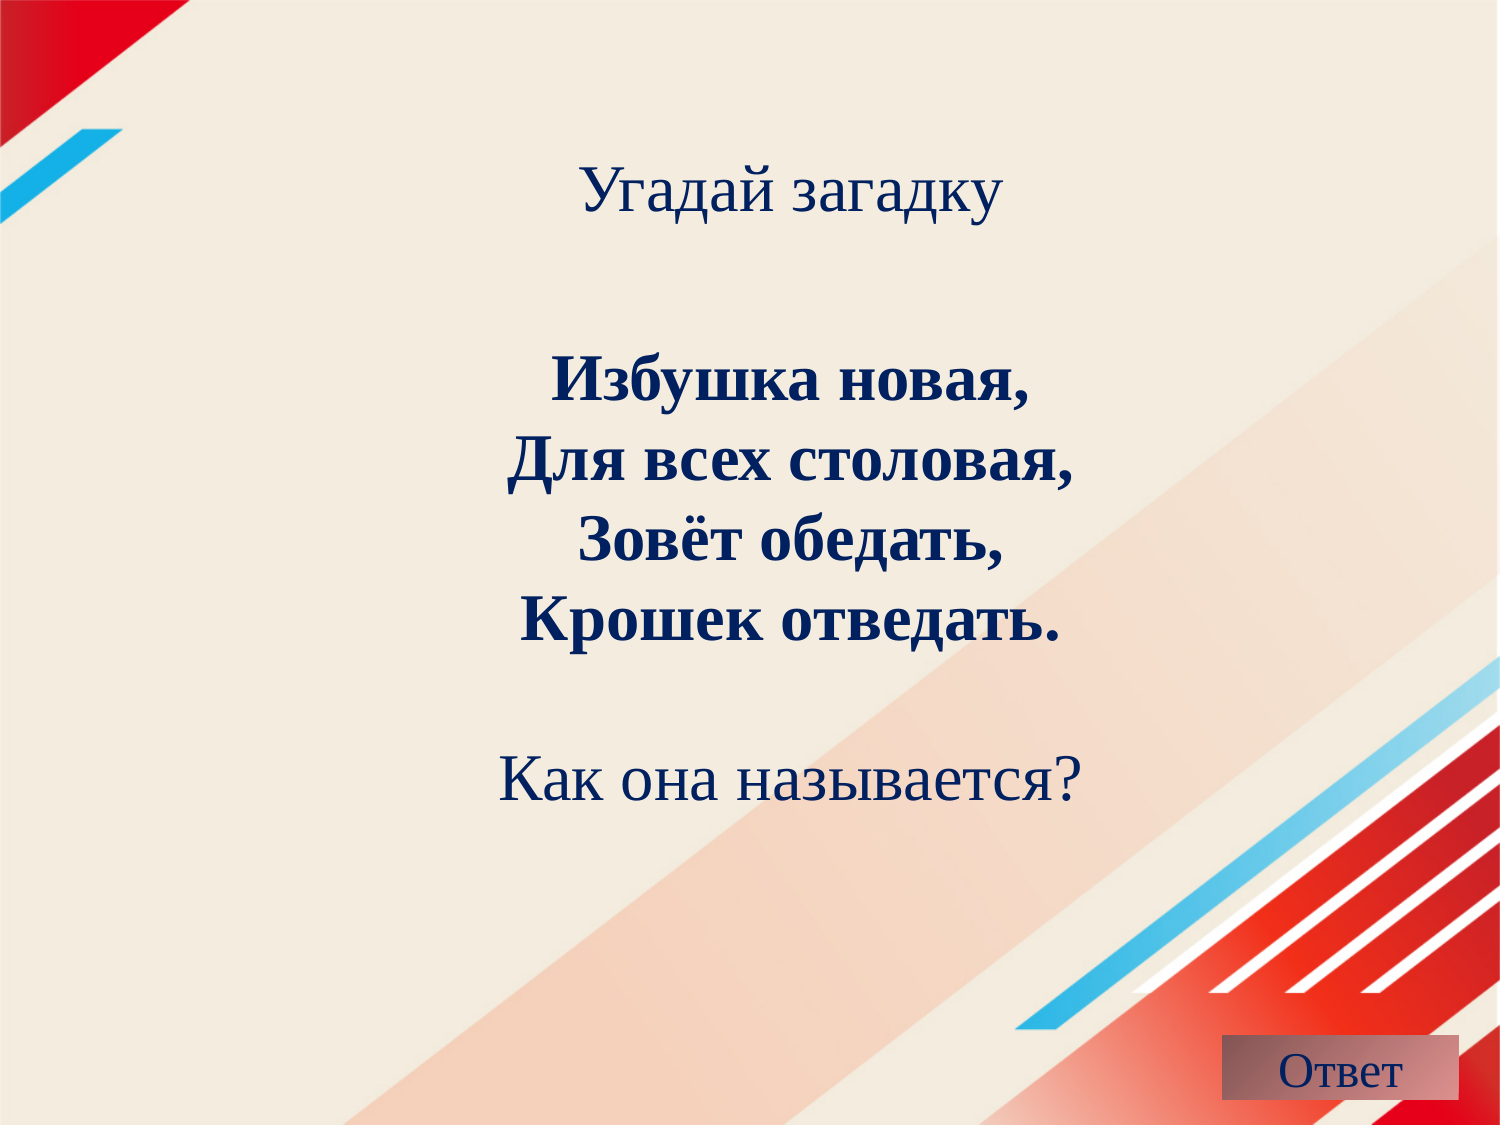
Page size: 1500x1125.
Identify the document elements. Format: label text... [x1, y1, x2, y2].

text_box Избушка новая, Для всех столовая, Зовёт обедать, Крошек отведать. Как она называется? [277, 326, 1305, 821]
text_box Угадай загадку [562, 137, 1020, 232]
picture [0, 0, 1500, 1125]
